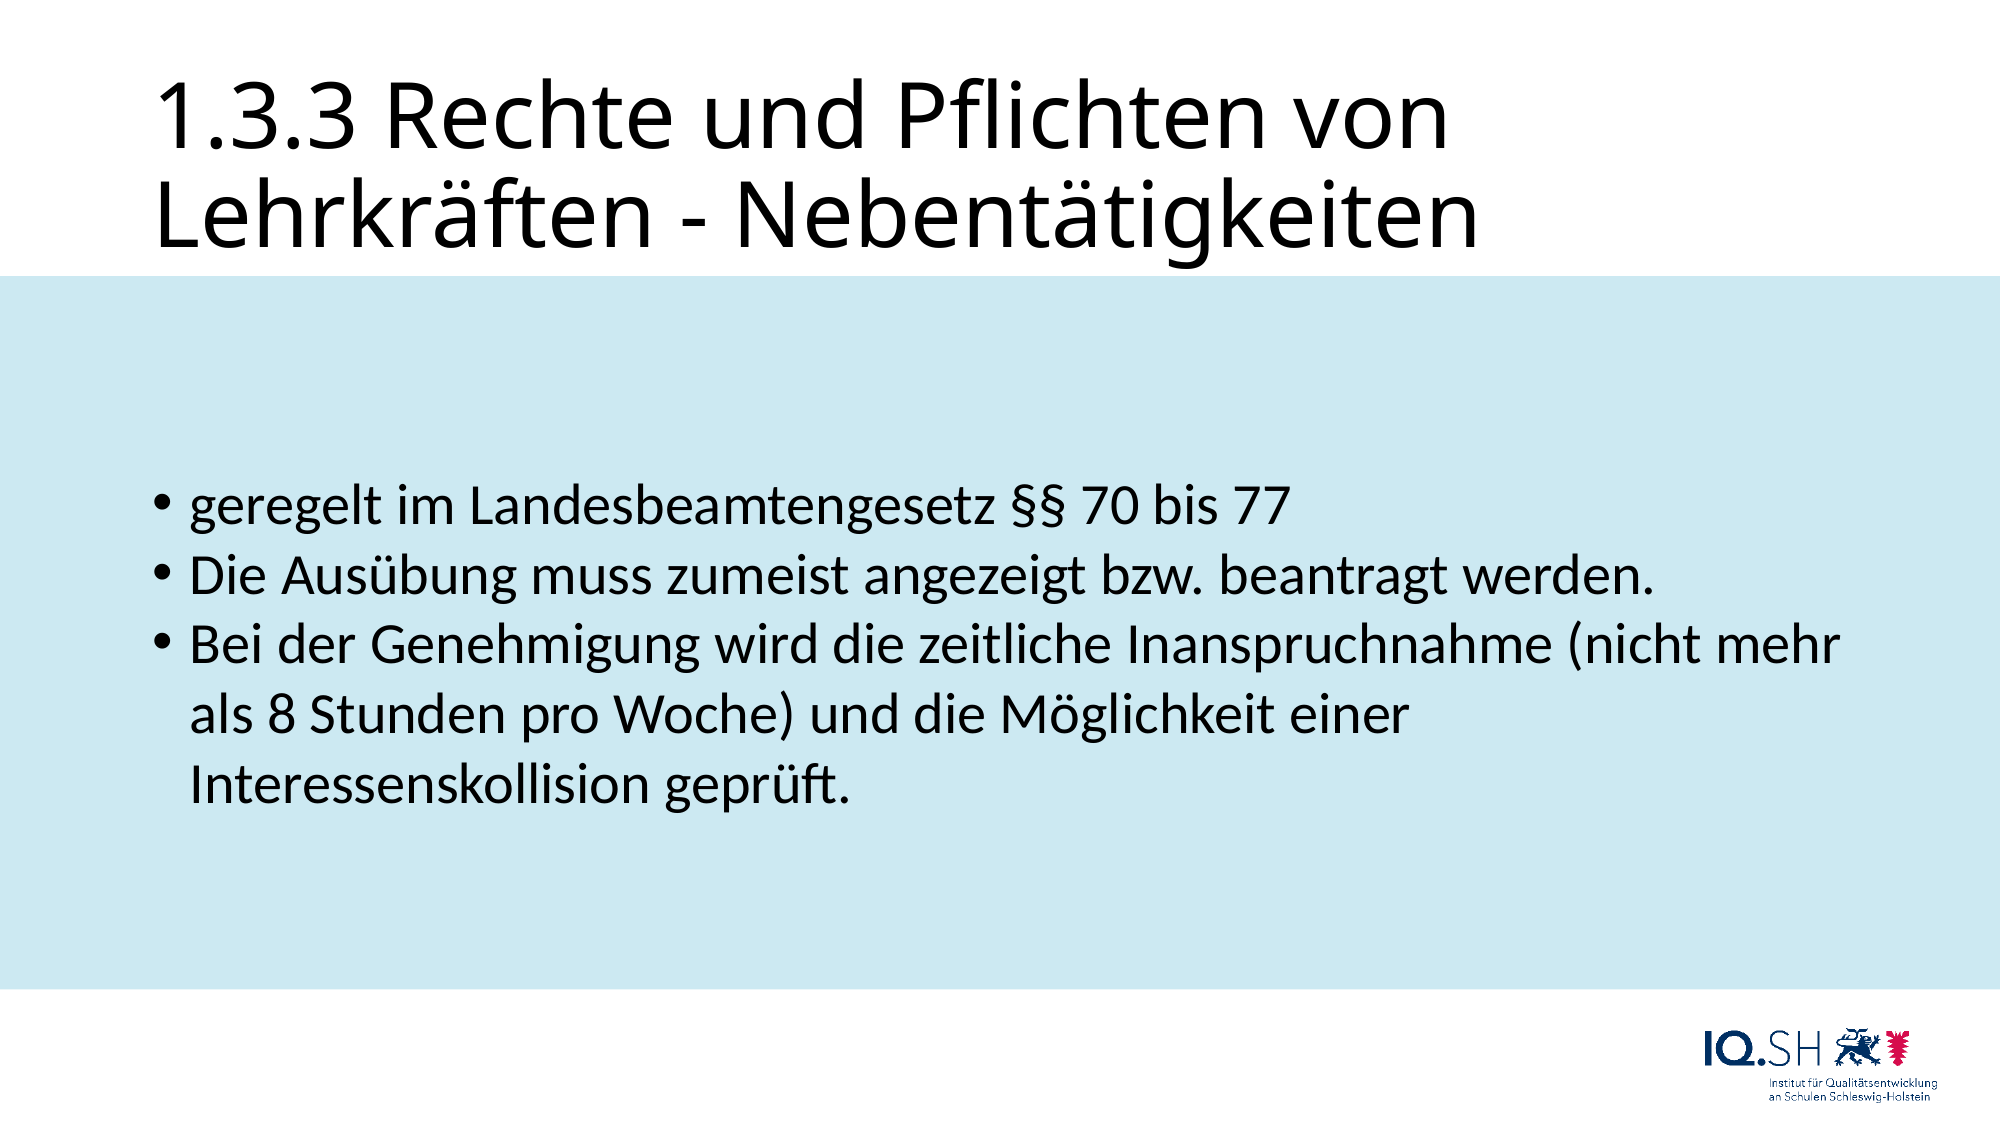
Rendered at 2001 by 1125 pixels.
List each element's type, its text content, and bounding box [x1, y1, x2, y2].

title 1.3.3 Rechte und Pflichten von Lehrkräften - Nebentätigkeiten [137, 59, 1863, 278]
list geregelt im Landesbeamtengesetz §§ 70 bis 77 Die Ausübung muss zumeist angezeigt bzw. beantragt werden. Bei der Genehmigung wird die zeitliche Inanspruchnahme (nicht mehr als 8 Stunden pro Woche) und die Möglichkeit einer Interessenskollision geprüft. [137, 299, 1863, 982]
picture [1705, 1028, 1937, 1103]
